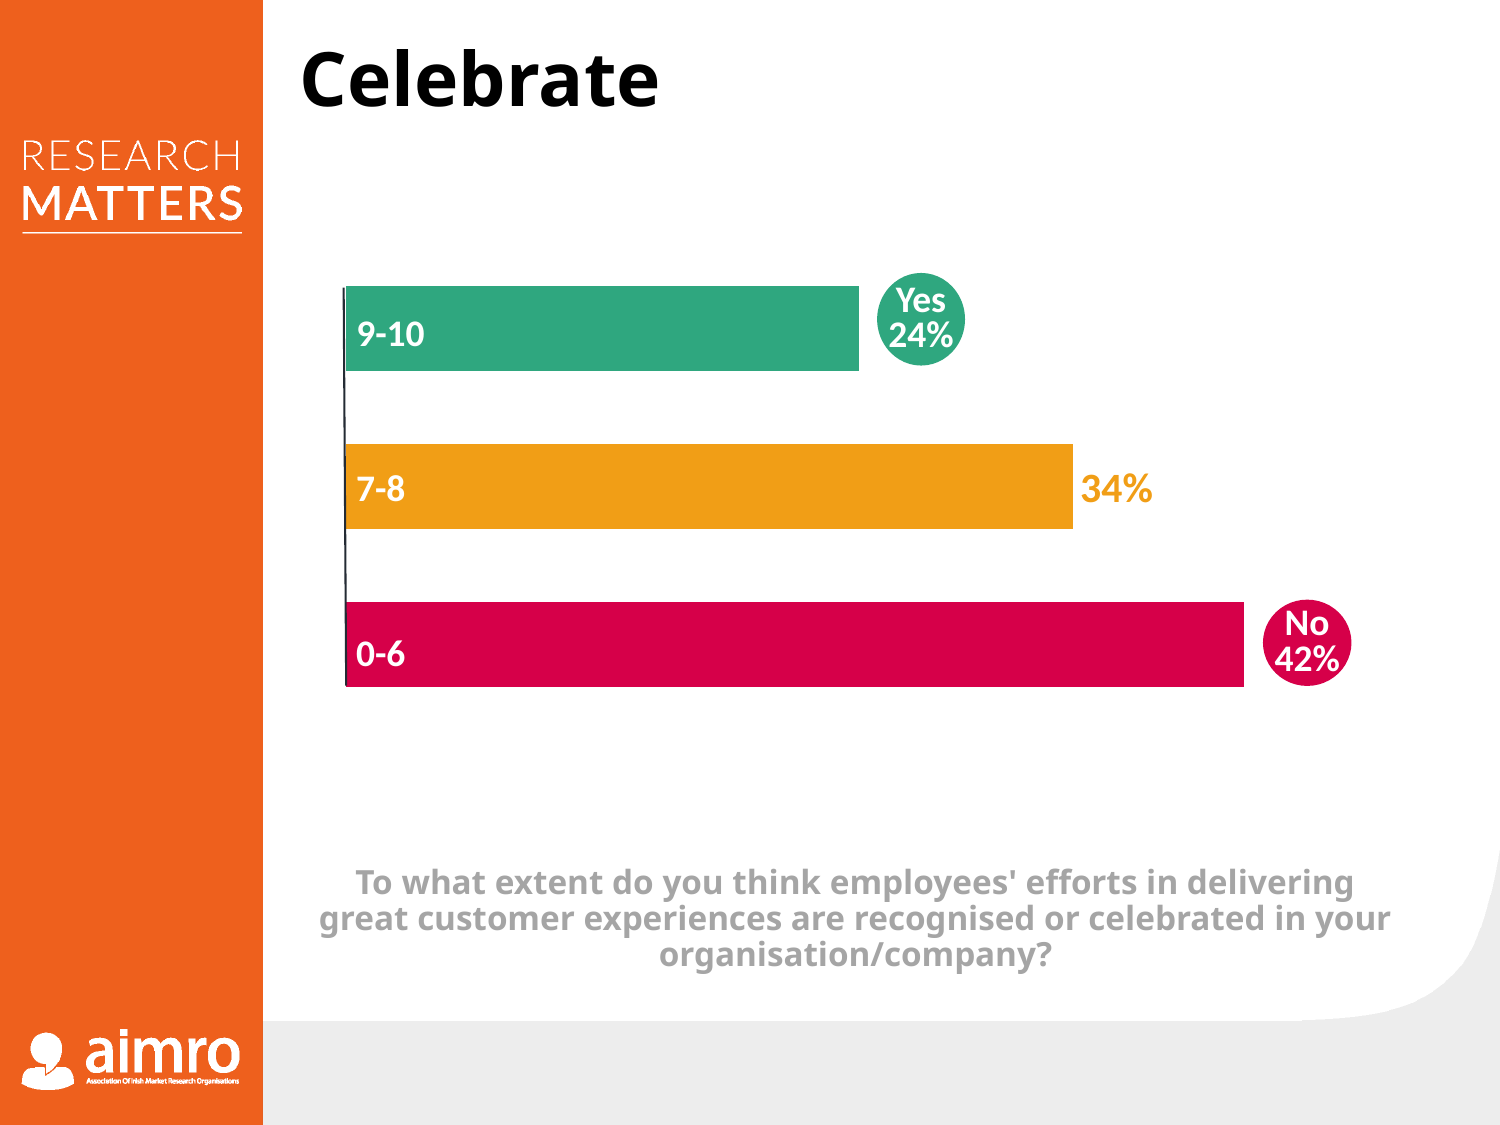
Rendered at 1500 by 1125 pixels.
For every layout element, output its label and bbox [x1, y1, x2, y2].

picture [0, 0, 1500, 1125]
chart [299, 219, 1308, 731]
text_box [343, 287, 347, 686]
